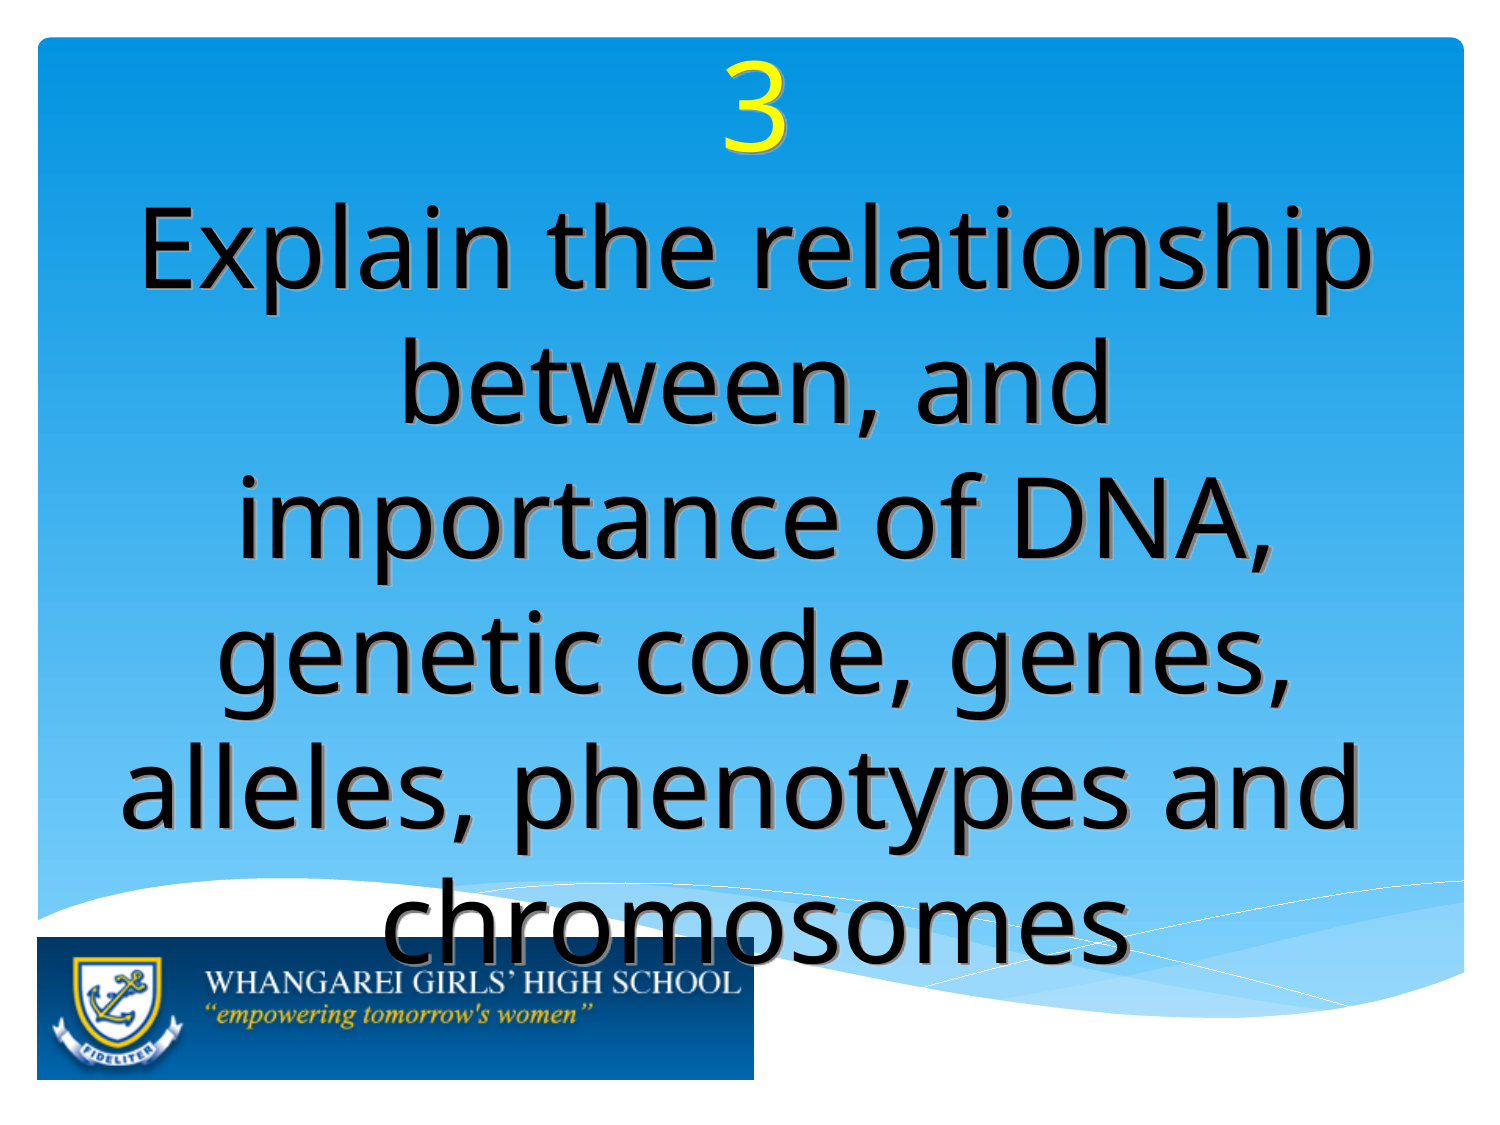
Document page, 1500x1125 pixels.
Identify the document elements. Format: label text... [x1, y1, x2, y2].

text_box 3 Explain the relationship between, and importance of DNA, genetic code, genes, alleles, phenotypes and chromosomes [74, 99, 1438, 913]
picture [37, 937, 754, 1080]
picture [728, 61, 784, 99]
